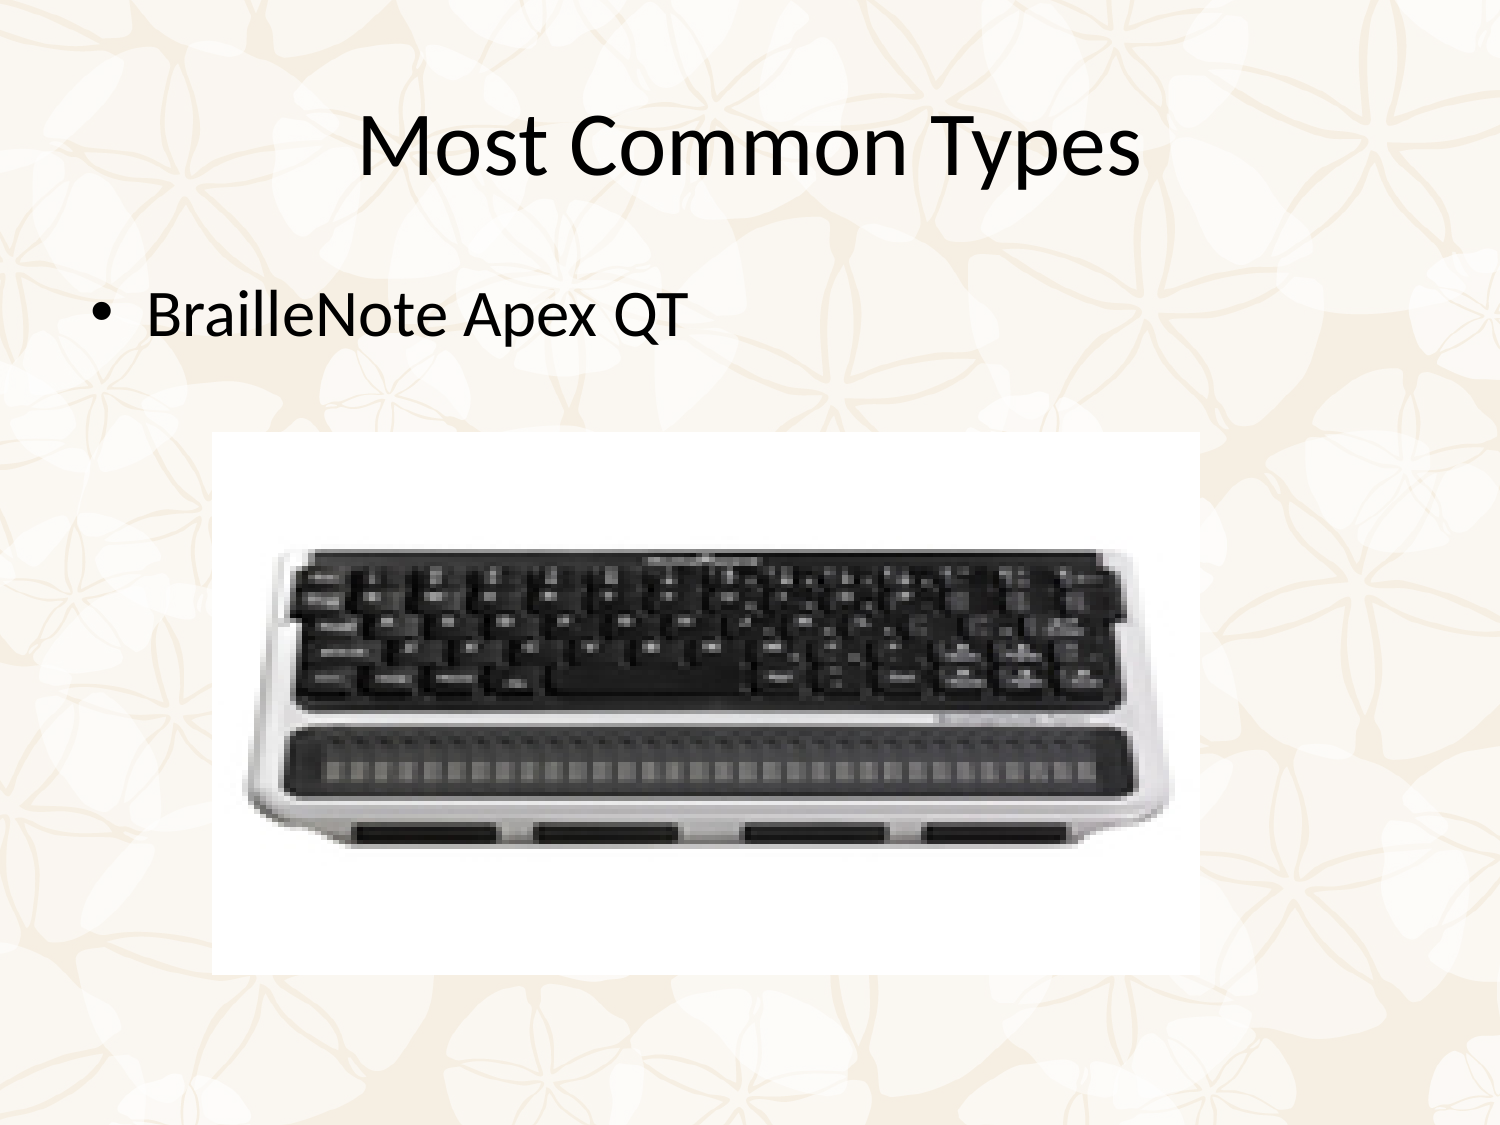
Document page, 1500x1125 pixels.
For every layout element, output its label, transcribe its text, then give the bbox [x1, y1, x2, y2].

list BrailleNote Apex QT [75, 262, 1425, 1005]
title Most Common Types [75, 45, 1425, 233]
picture [212, 432, 1201, 975]
